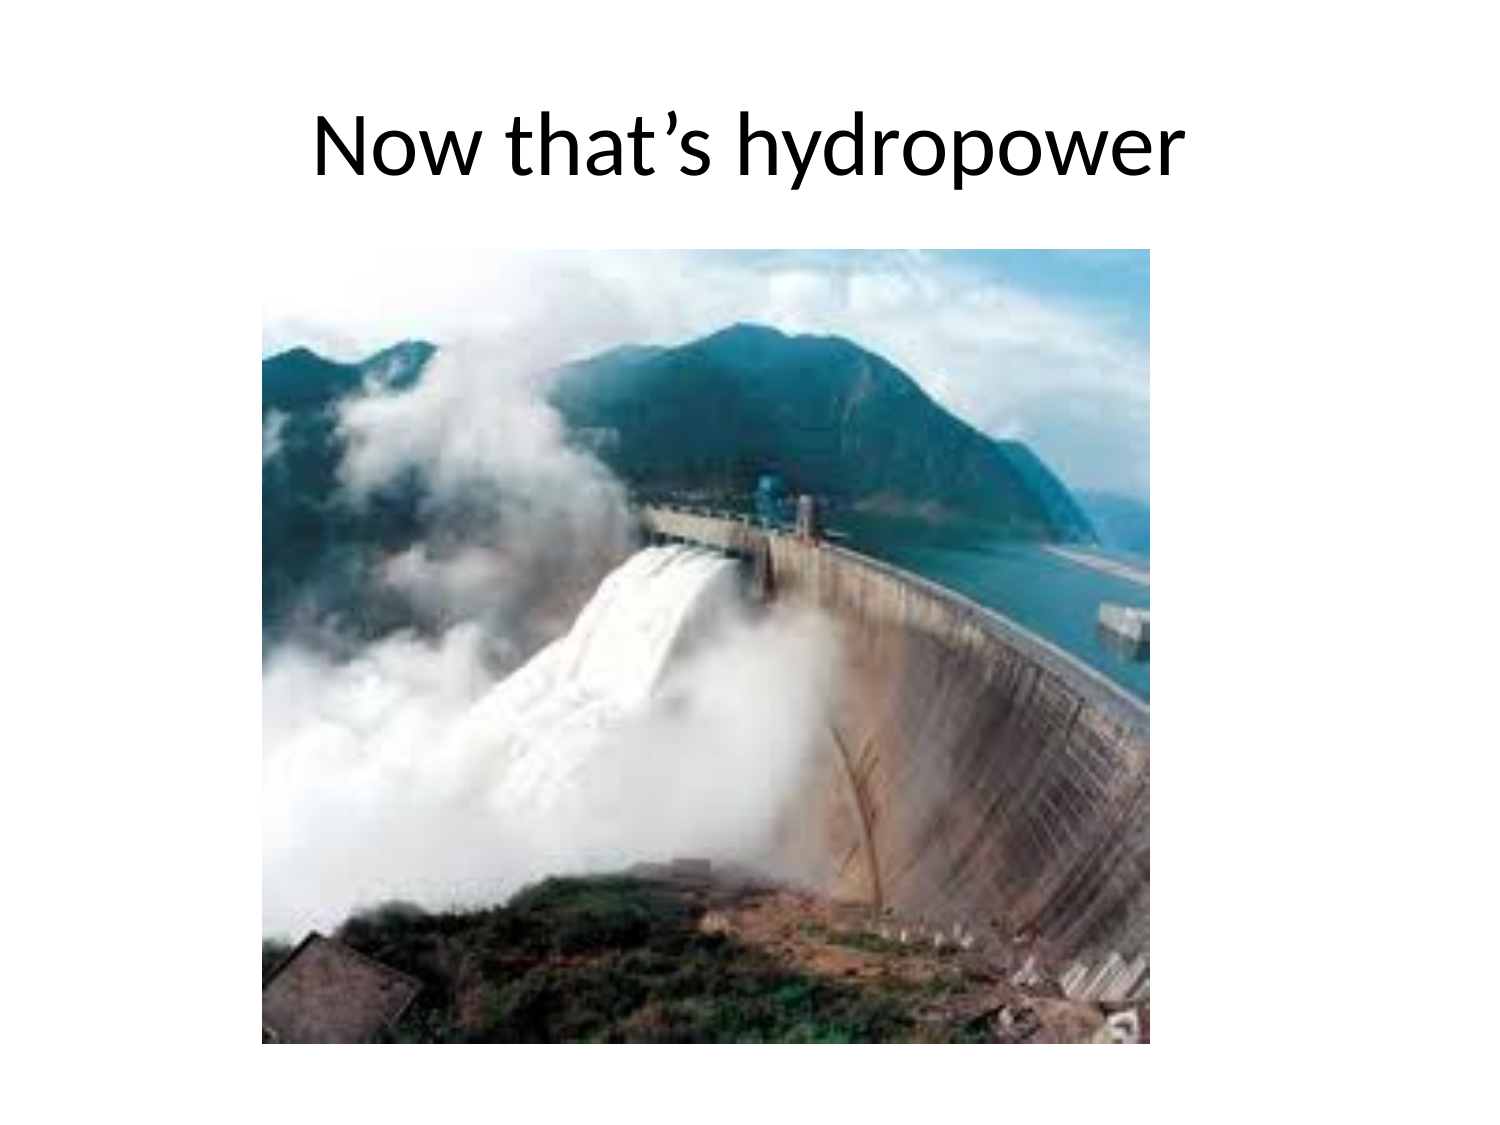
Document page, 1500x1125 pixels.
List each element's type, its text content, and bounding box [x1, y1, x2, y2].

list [262, 249, 1151, 1044]
title Now that’s hydropower [75, 45, 1425, 233]
